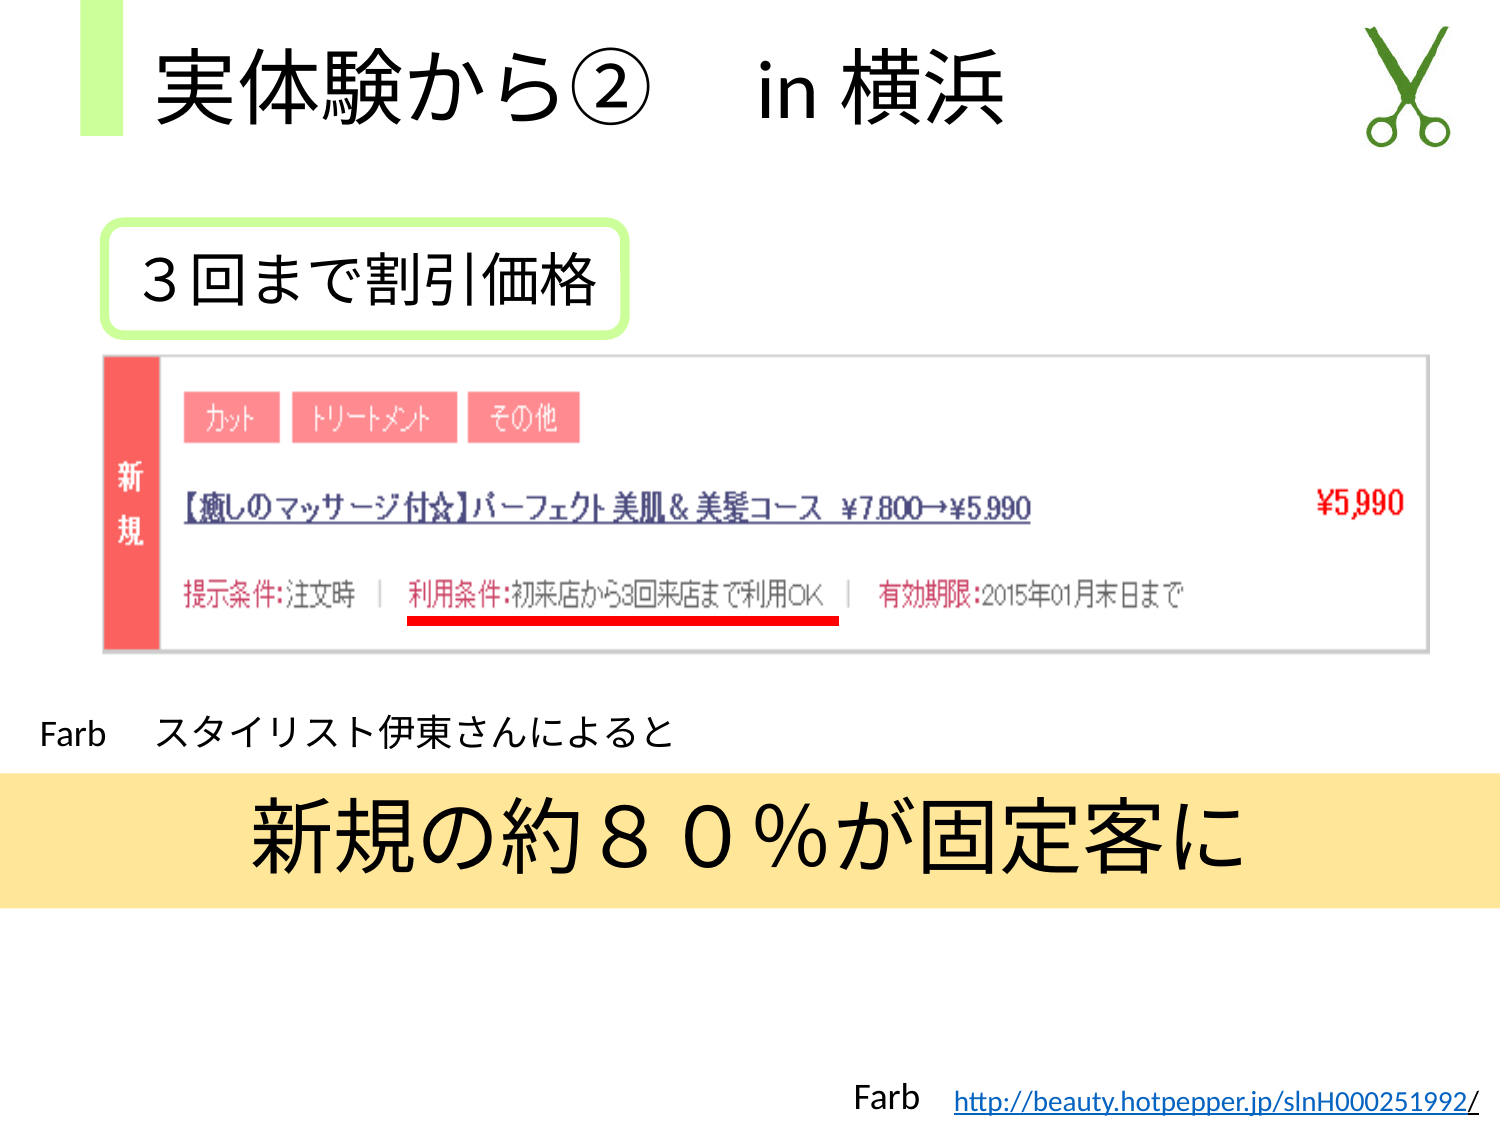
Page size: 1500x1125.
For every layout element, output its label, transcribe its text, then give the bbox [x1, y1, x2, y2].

text_box Farb [838, 1064, 975, 1125]
text_box http://beauty.hotpepper.jp/slnH000251992/ [975, 1074, 1500, 1125]
text_box [79, 0, 124, 137]
picture [101, 346, 1430, 657]
title 実体験から② in横浜 [138, 24, 1433, 160]
text_box Farb スタイリスト伊東さんによると [25, 701, 705, 761]
text_box ３回まで割引価格 [103, 221, 627, 337]
text_box 新規の約８０％が固定客に [0, 773, 1500, 909]
picture [1356, 23, 1453, 148]
